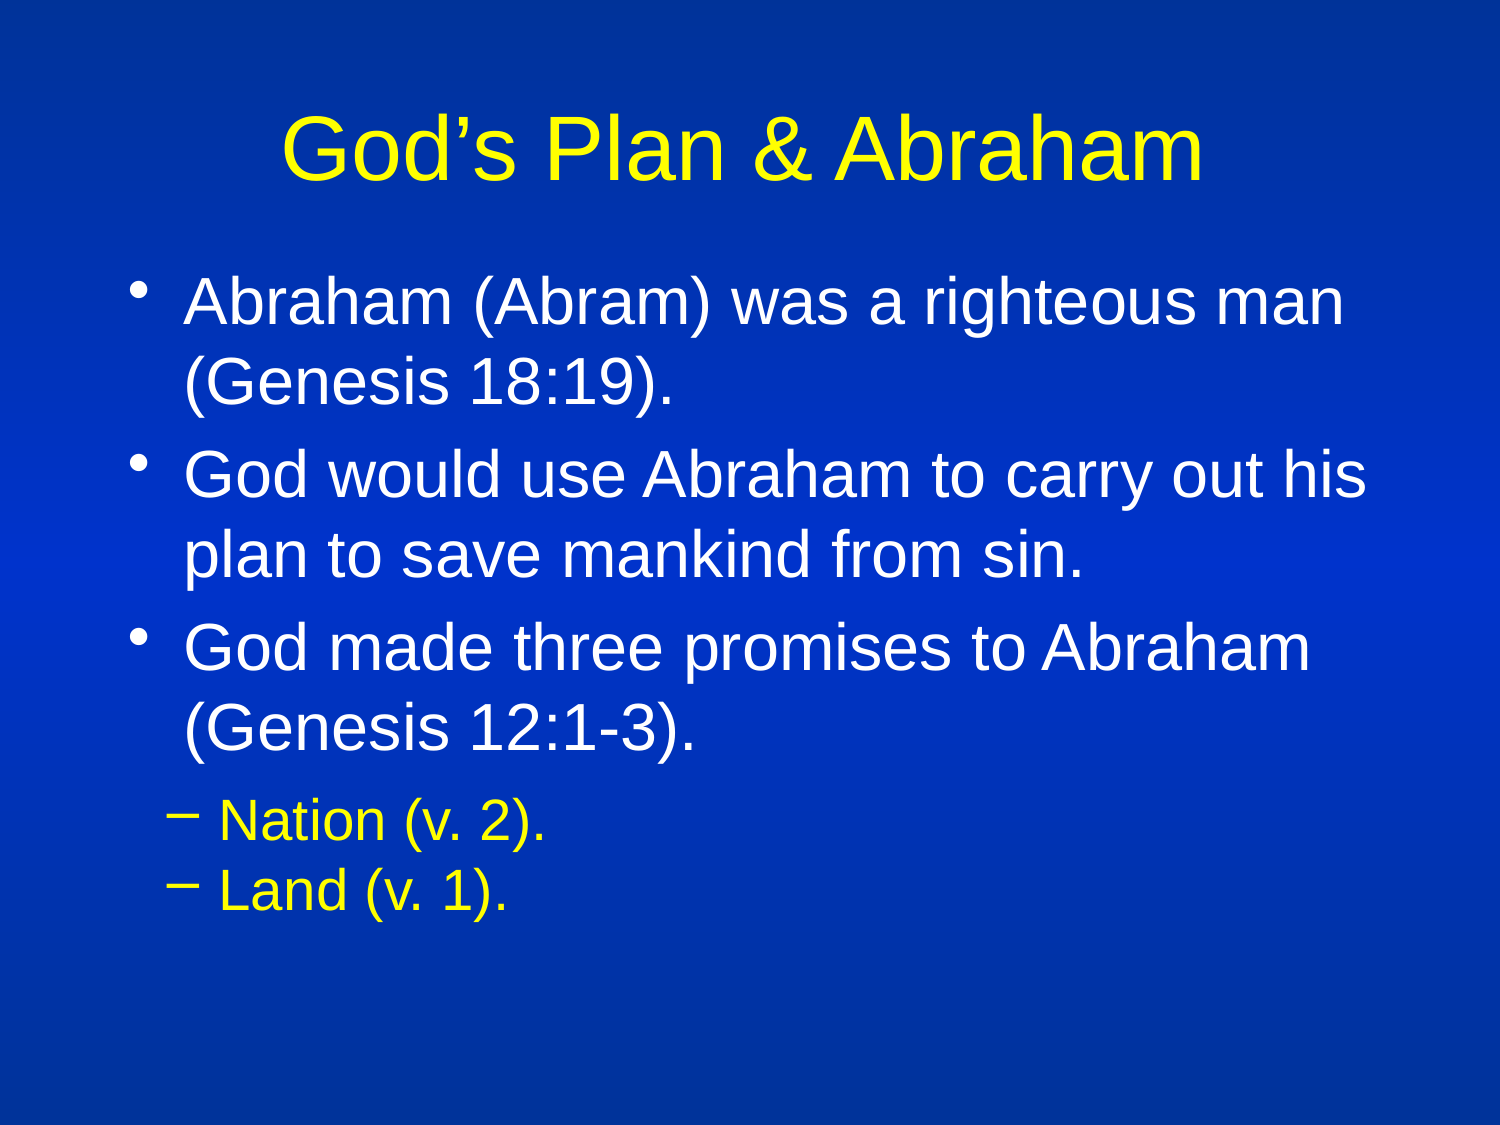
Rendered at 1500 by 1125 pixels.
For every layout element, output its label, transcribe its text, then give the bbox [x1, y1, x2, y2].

title God’s Plan & Abraham [50, 50, 1438, 238]
list Abraham (Abram) was a righteous man (Genesis 18:19). God would use Abraham to carry out his plan to save mankind from sin. God made three promises to Abraham (Genesis 12:1-3). [112, 249, 1438, 774]
text_box Nation (v. 2). Land (v. 1). [112, 774, 1500, 1000]
